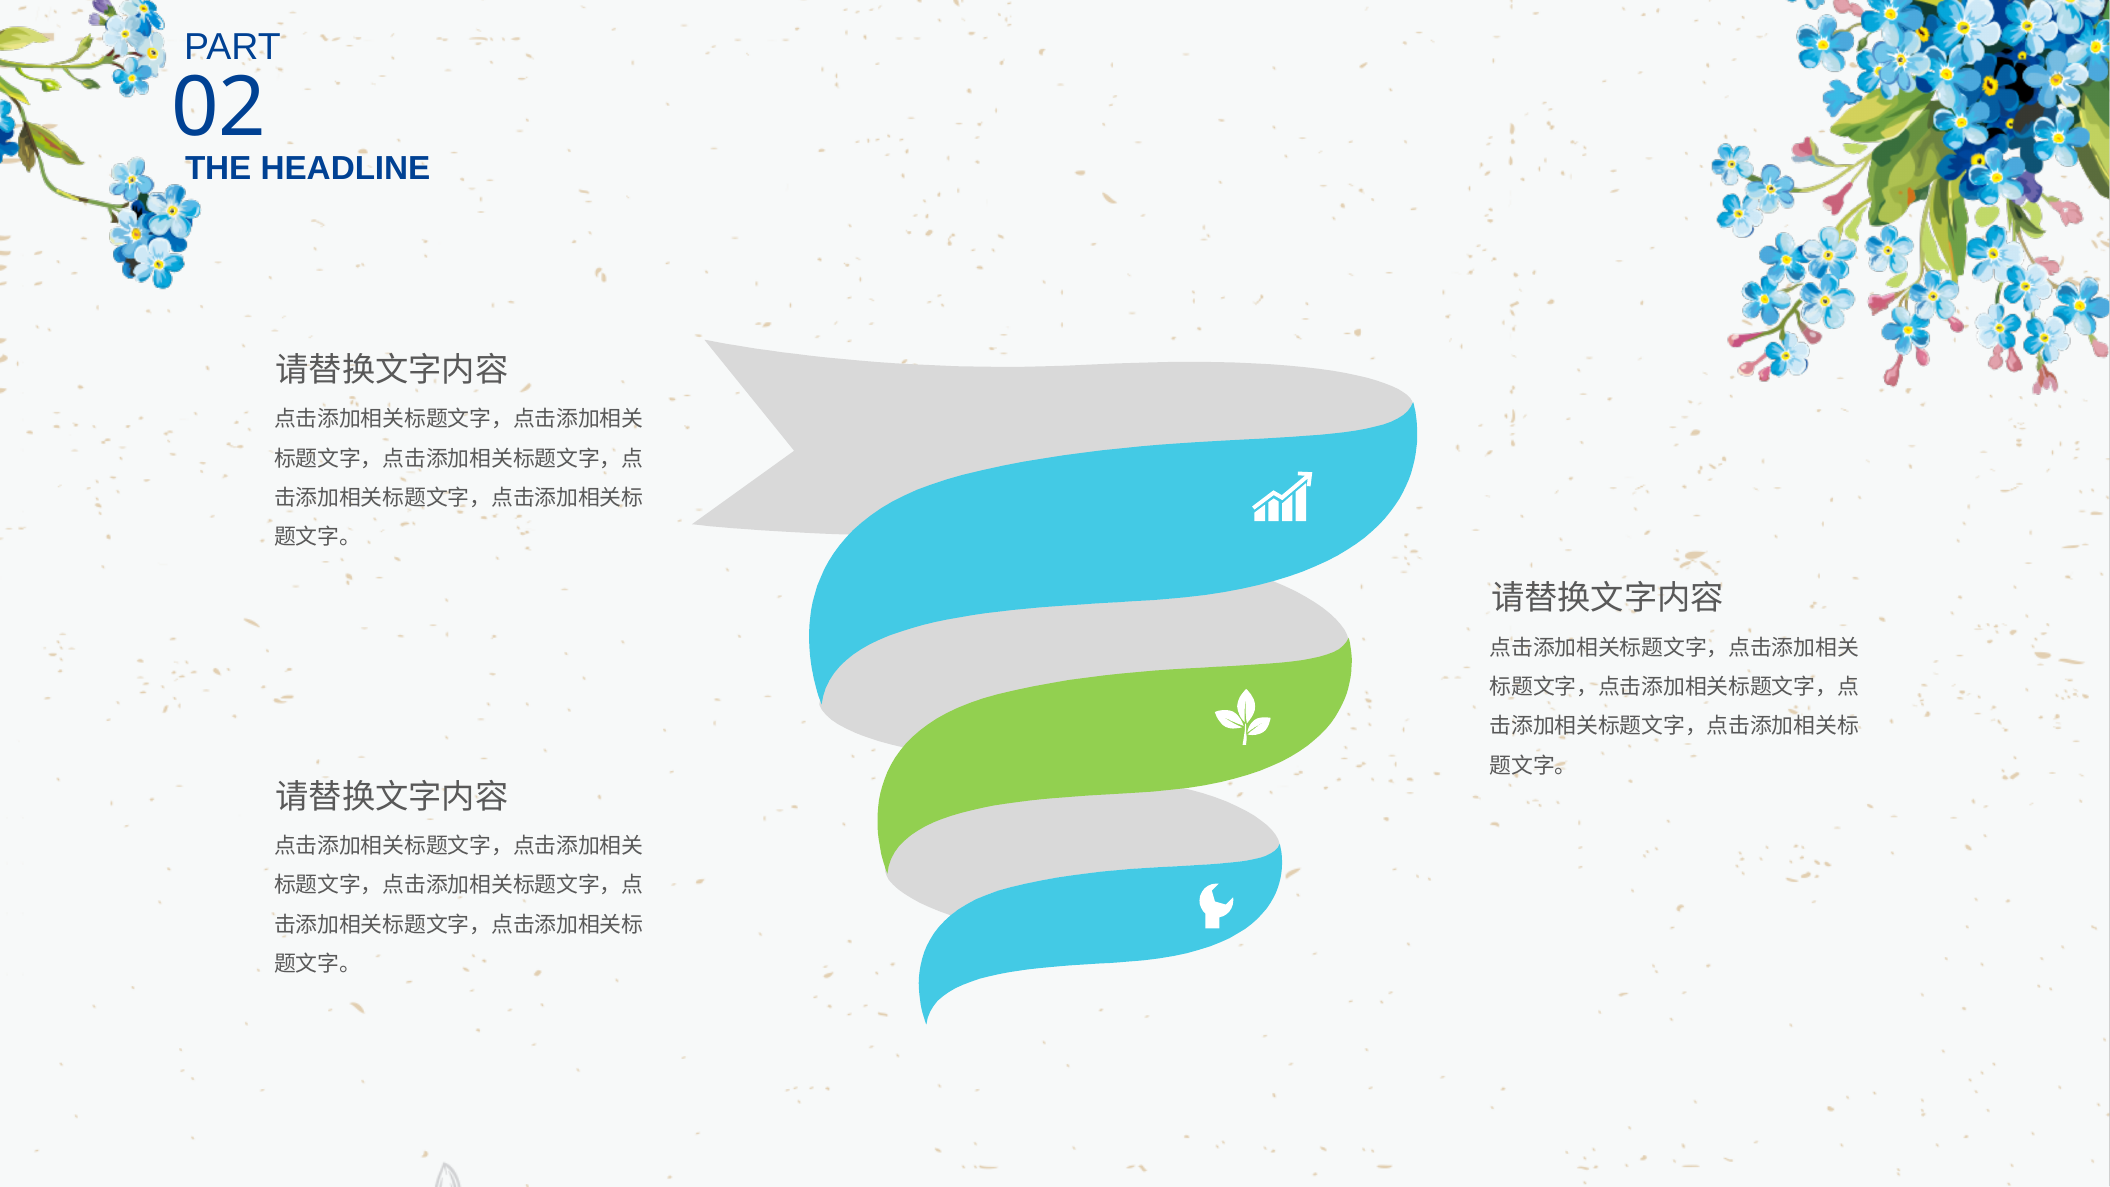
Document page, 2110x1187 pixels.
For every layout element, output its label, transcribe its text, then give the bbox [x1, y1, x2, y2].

text_box 点击添加相关标题文字，点击添加相关标题文字，点击添加相关标题文字，点击添加相关标题文字，点击添加相关标题文字。 [259, 384, 663, 557]
text_box 请替换文字内容 [261, 340, 524, 396]
text_box [1313, 601, 1348, 657]
text_box PART [169, 14, 296, 75]
text_box [885, 788, 1199, 915]
text_box 请替换文字内容 [1476, 569, 1739, 624]
picture [0, 0, 2110, 1187]
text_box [1199, 471, 1313, 929]
text_box THE HEADLINE [170, 138, 446, 194]
text_box [819, 596, 1199, 748]
text_box [691, 339, 1413, 535]
text_box 点击添加相关标题文字，点击添加相关标题文字，点击添加相关标题文字，点击添加相关标题文字，点击添加相关标题文字。 [1474, 612, 1879, 785]
text_box 请替换文字内容 [261, 767, 524, 823]
text_box 02 [156, 44, 281, 159]
text_box [809, 402, 1418, 705]
text_box [918, 864, 1245, 1025]
text_box [877, 667, 1199, 874]
text_box 点击添加相关标题文字，点击添加相关标题文字，点击添加相关标题文字，点击添加相关标题文字，点击添加相关标题文字。 [259, 811, 663, 984]
text_box [1313, 637, 1352, 742]
